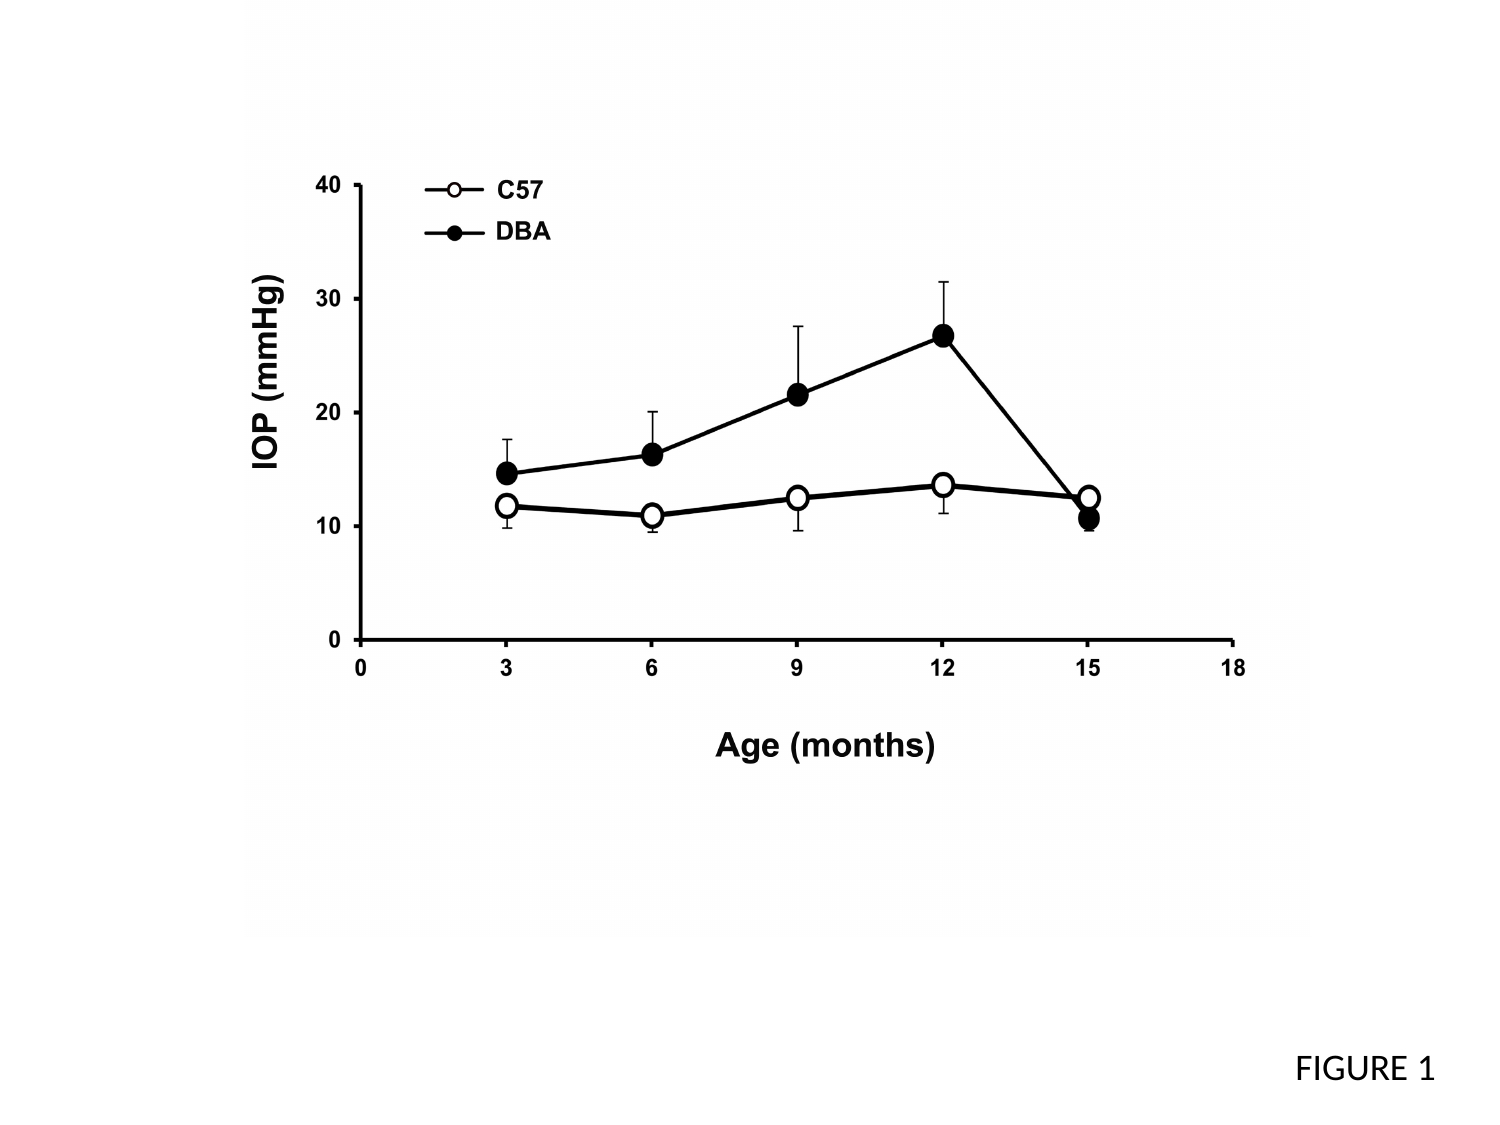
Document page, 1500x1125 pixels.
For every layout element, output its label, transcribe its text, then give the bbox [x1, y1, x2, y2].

picture [243, 0, 1310, 937]
text_box FIGURE 1 [1280, 1035, 1451, 1096]
